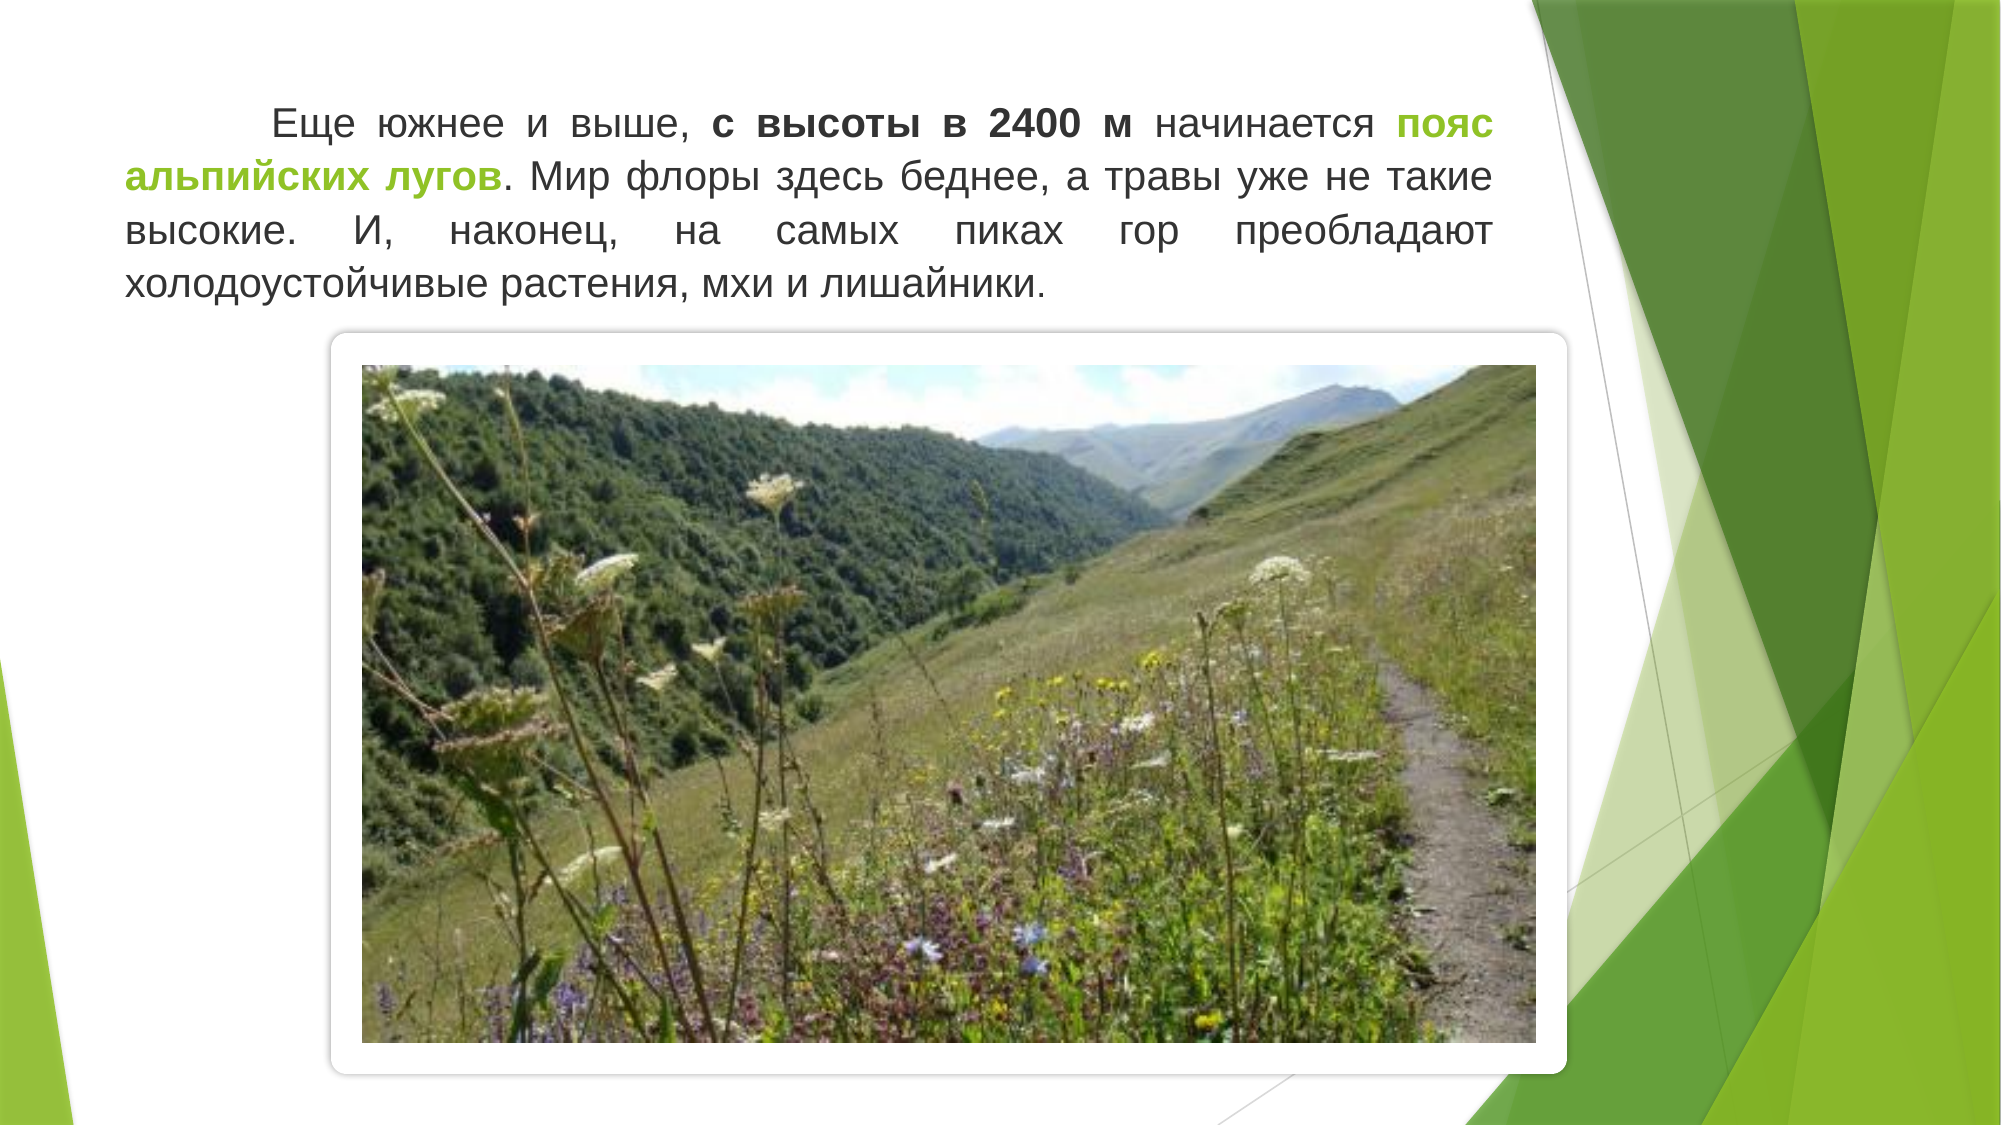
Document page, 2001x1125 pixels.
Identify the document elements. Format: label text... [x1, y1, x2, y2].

picture [361, 363, 1537, 1044]
text_box Еще южнее и выше, с высоты в 2400 м начинается пояс альпийских лугов. Мир флоры здесь беднее, а травы уже не такие высокие. И, наконец, на самых пиках гор преобладают холодоустойчивые растения, мхи и лишайники. [109, 84, 1509, 314]
